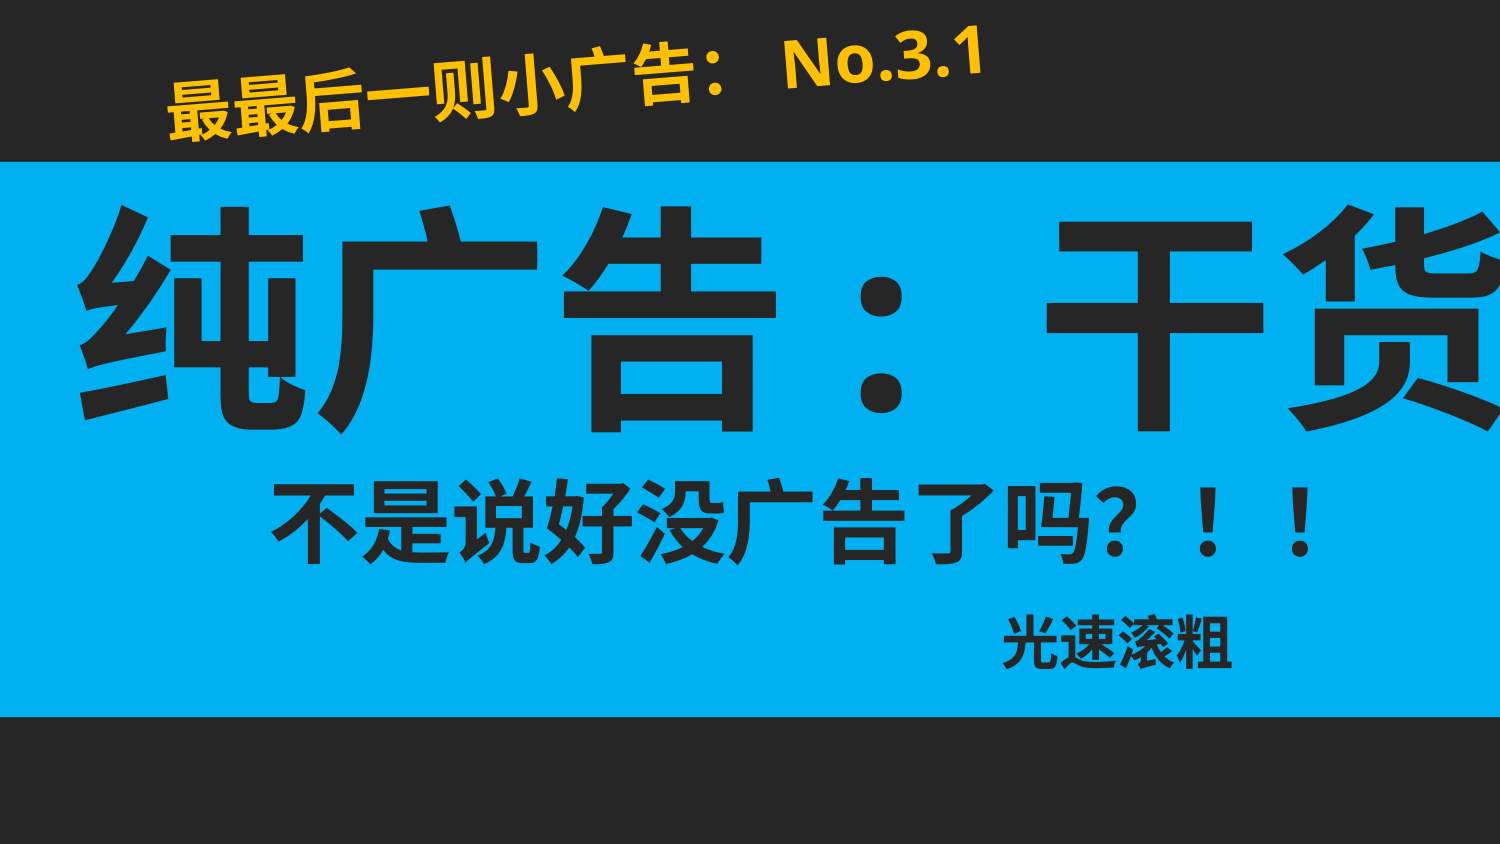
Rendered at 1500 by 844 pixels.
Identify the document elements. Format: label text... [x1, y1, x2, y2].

text_box 纯广告: 干货 [57, 163, 1500, 466]
text_box 最最后一则小广告：No.3.1 [147, 0, 1014, 161]
text_box [0, 160, 1500, 719]
text_box 光速滚粗 [986, 599, 1500, 684]
text_box 不是说好没广告了吗？！！ [253, 457, 1500, 582]
